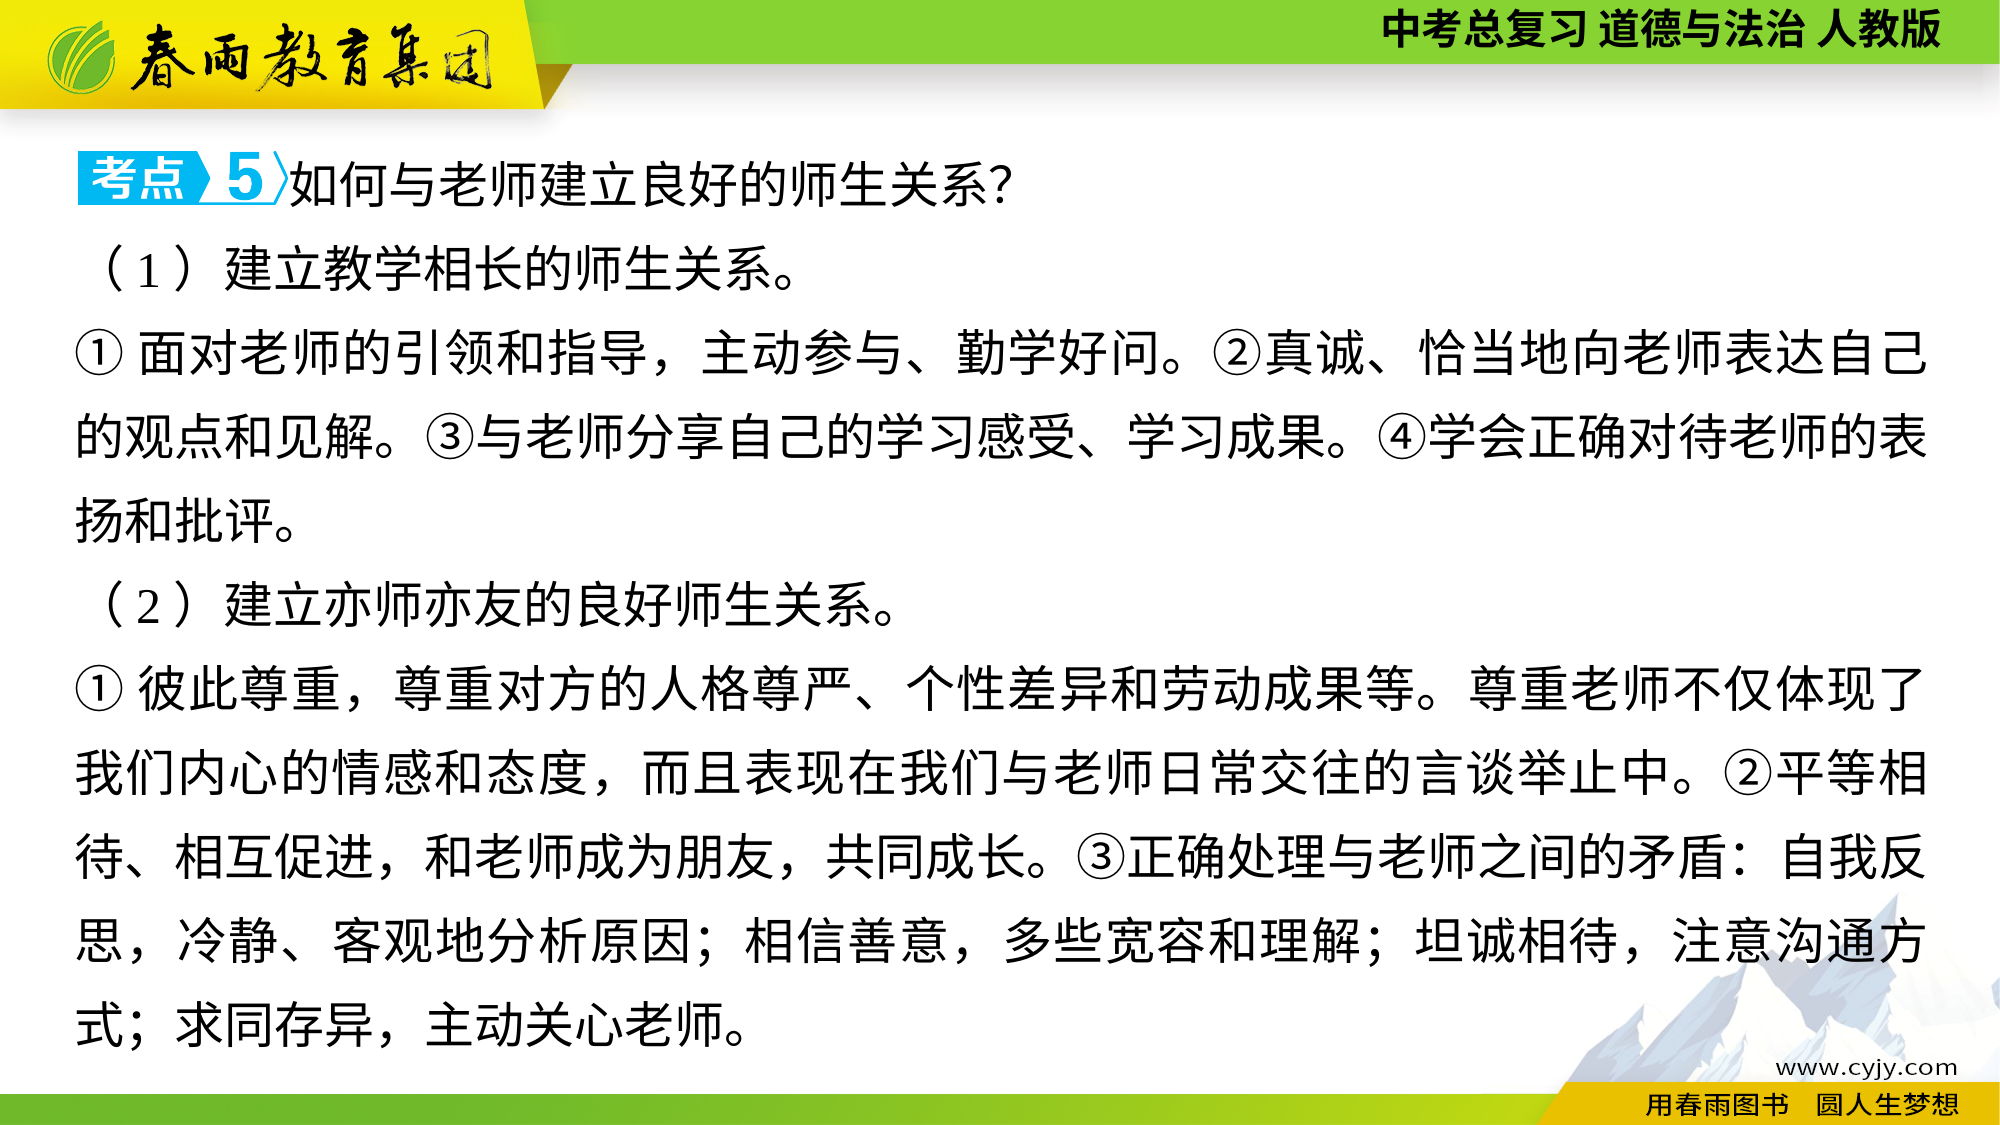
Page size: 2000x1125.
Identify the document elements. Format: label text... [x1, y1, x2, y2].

picture [0, 0, 2000, 1125]
list 如何与老师建立良好的师生关系？ （1）建立教学相长的师生关系。 ①面对老师的引领和指导，主动参与、勤学好问。②真诚、恰当地向老师表达自己的观点和见解。③与老师分享自己的学习感受、学习成果。④学会正确对待老师的表扬和批评。 （2）建立亦师亦友的良好师生关系。 ①彼此尊重，尊重对方的人格尊严、个性差异和劳动成果等。尊重老师不仅体现了我们内心的情感和态度，而且表现在我们与老师日常交往的言谈举止中。②平等相待、相互促进，和老师成为朋友，共同成长。③正确处理与老师之间的矛盾：自我反思，冷静、客观地分析原因；相信善意，多些宽容和理解；坦诚相待，注意沟通方式；求同存异，主动关心老师。 [59, 122, 1944, 1061]
